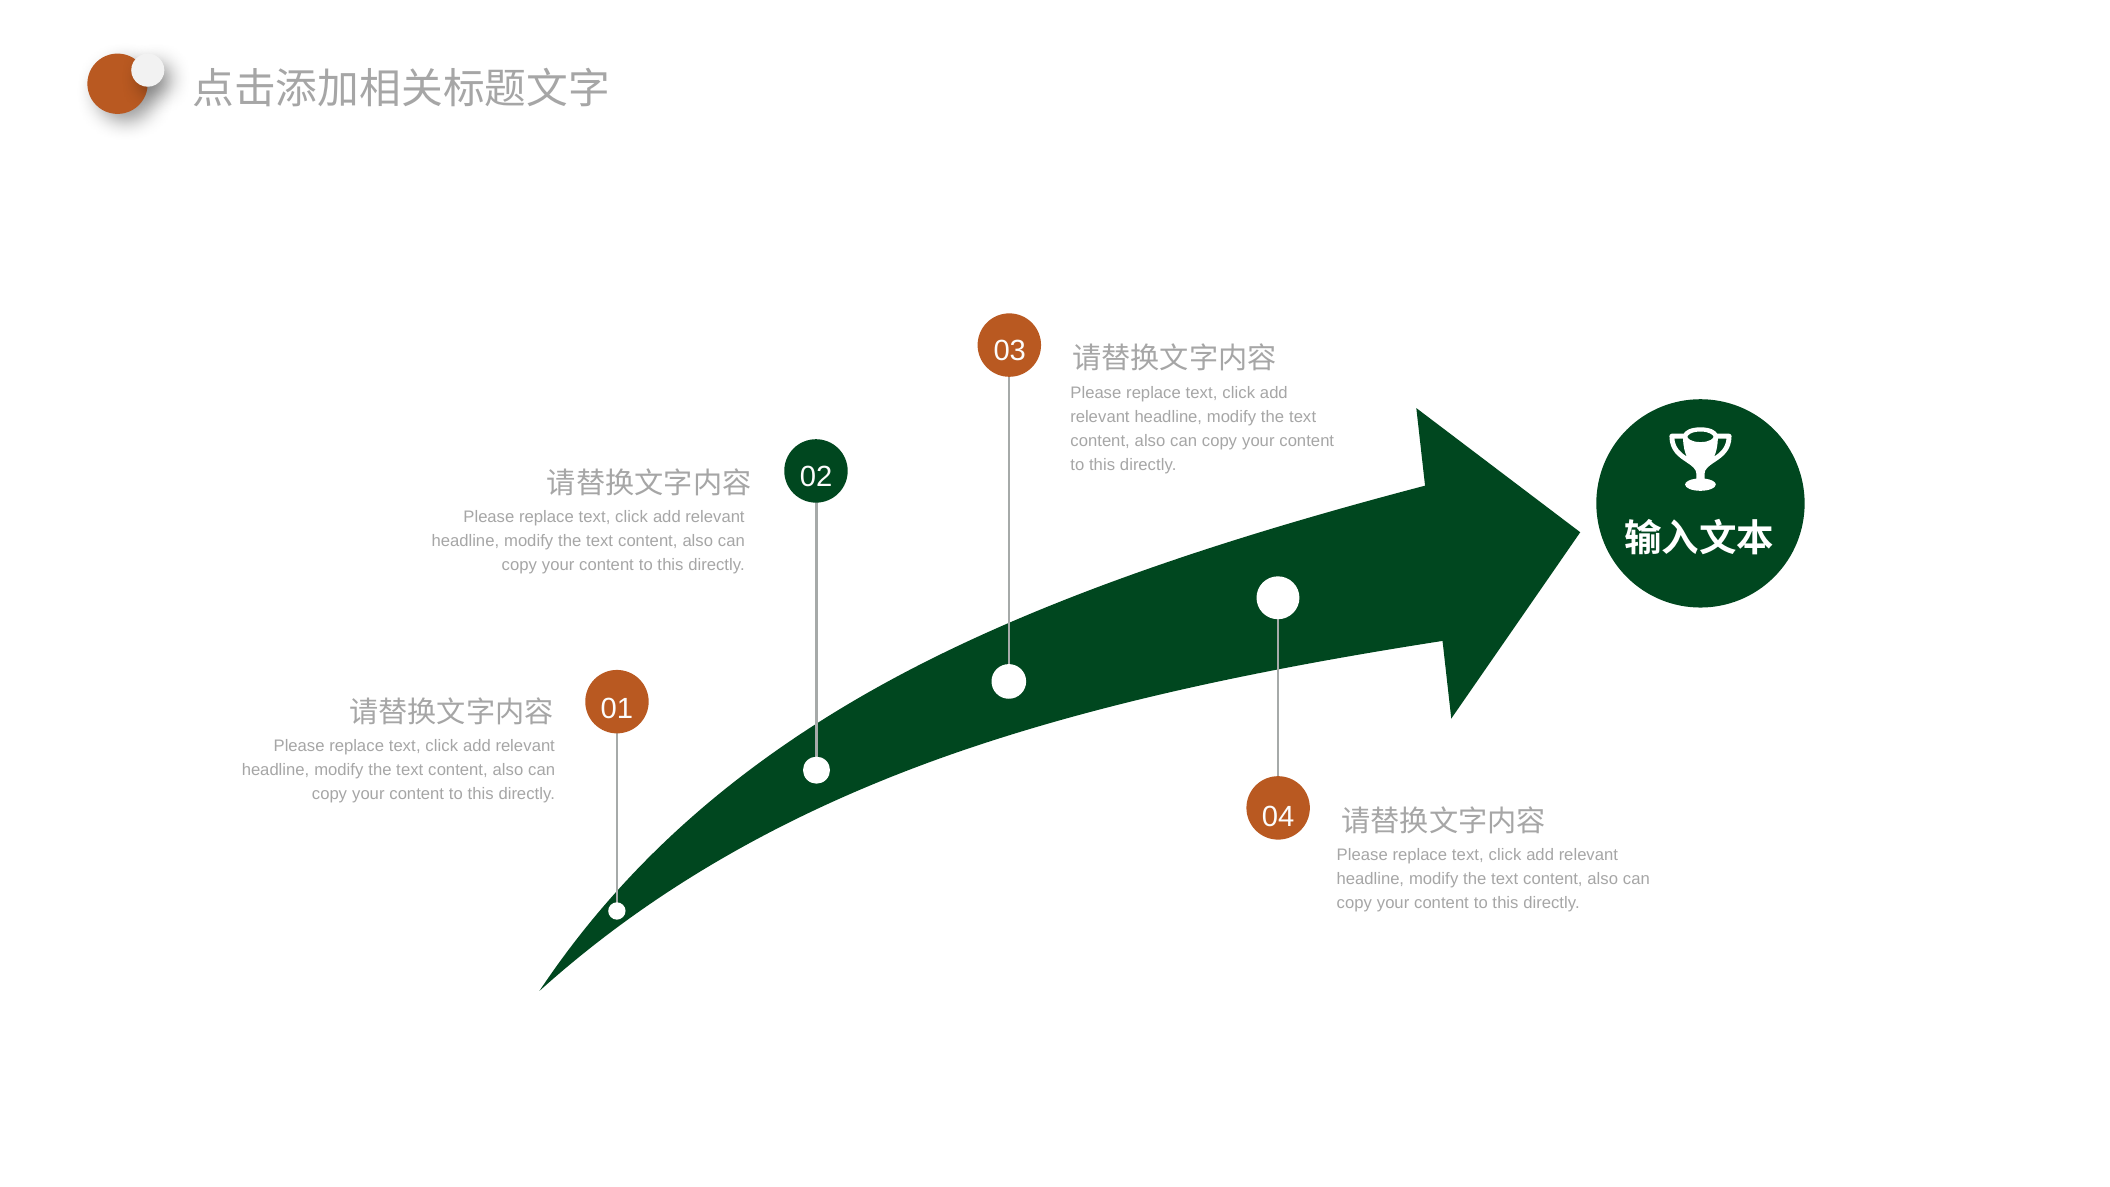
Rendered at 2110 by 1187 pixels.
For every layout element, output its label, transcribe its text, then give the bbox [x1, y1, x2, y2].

text_box [539, 408, 1581, 991]
text_box [130, 52, 166, 88]
text_box [585, 669, 649, 734]
text_box [784, 439, 848, 503]
text_box Please replace text, click add relevant headline, modify the text content, also can copy your content to this directly. [216, 730, 556, 803]
text_box [991, 664, 1027, 699]
text_box [1669, 427, 1732, 491]
text_box 请替换文字内容 [315, 686, 554, 729]
text_box 点击添加相关标题文字 [176, 53, 680, 114]
text_box [1256, 576, 1300, 620]
text_box 04 [1258, 787, 1298, 835]
text_box 请替换文字内容 [1341, 795, 1563, 838]
text_box [86, 52, 142, 115]
text_box [1246, 776, 1310, 833]
text_box 请替换文字内容 [494, 457, 752, 500]
text_box [803, 756, 831, 784]
text_box 请替换文字内容 [1072, 332, 1294, 375]
text_box 02 [796, 447, 836, 495]
text_box 03 [990, 321, 1030, 369]
text_box Please replace text, click add relevant headline, modify the text content, also can copy your content to this directly. [406, 501, 746, 574]
text_box [1596, 399, 1805, 608]
text_box Please replace text, click add relevant headline, modify the text content, also can copy your content to this directly. [1070, 378, 1352, 474]
text_box 01 [597, 680, 637, 727]
text_box [1261, 835, 1295, 840]
text_box Please replace text, click add relevant headline, modify the text content, also can copy your content to this directly. [1336, 839, 1676, 912]
text_box [608, 902, 626, 920]
text_box [977, 313, 1042, 377]
text_box 输入文本 [1622, 499, 1776, 561]
